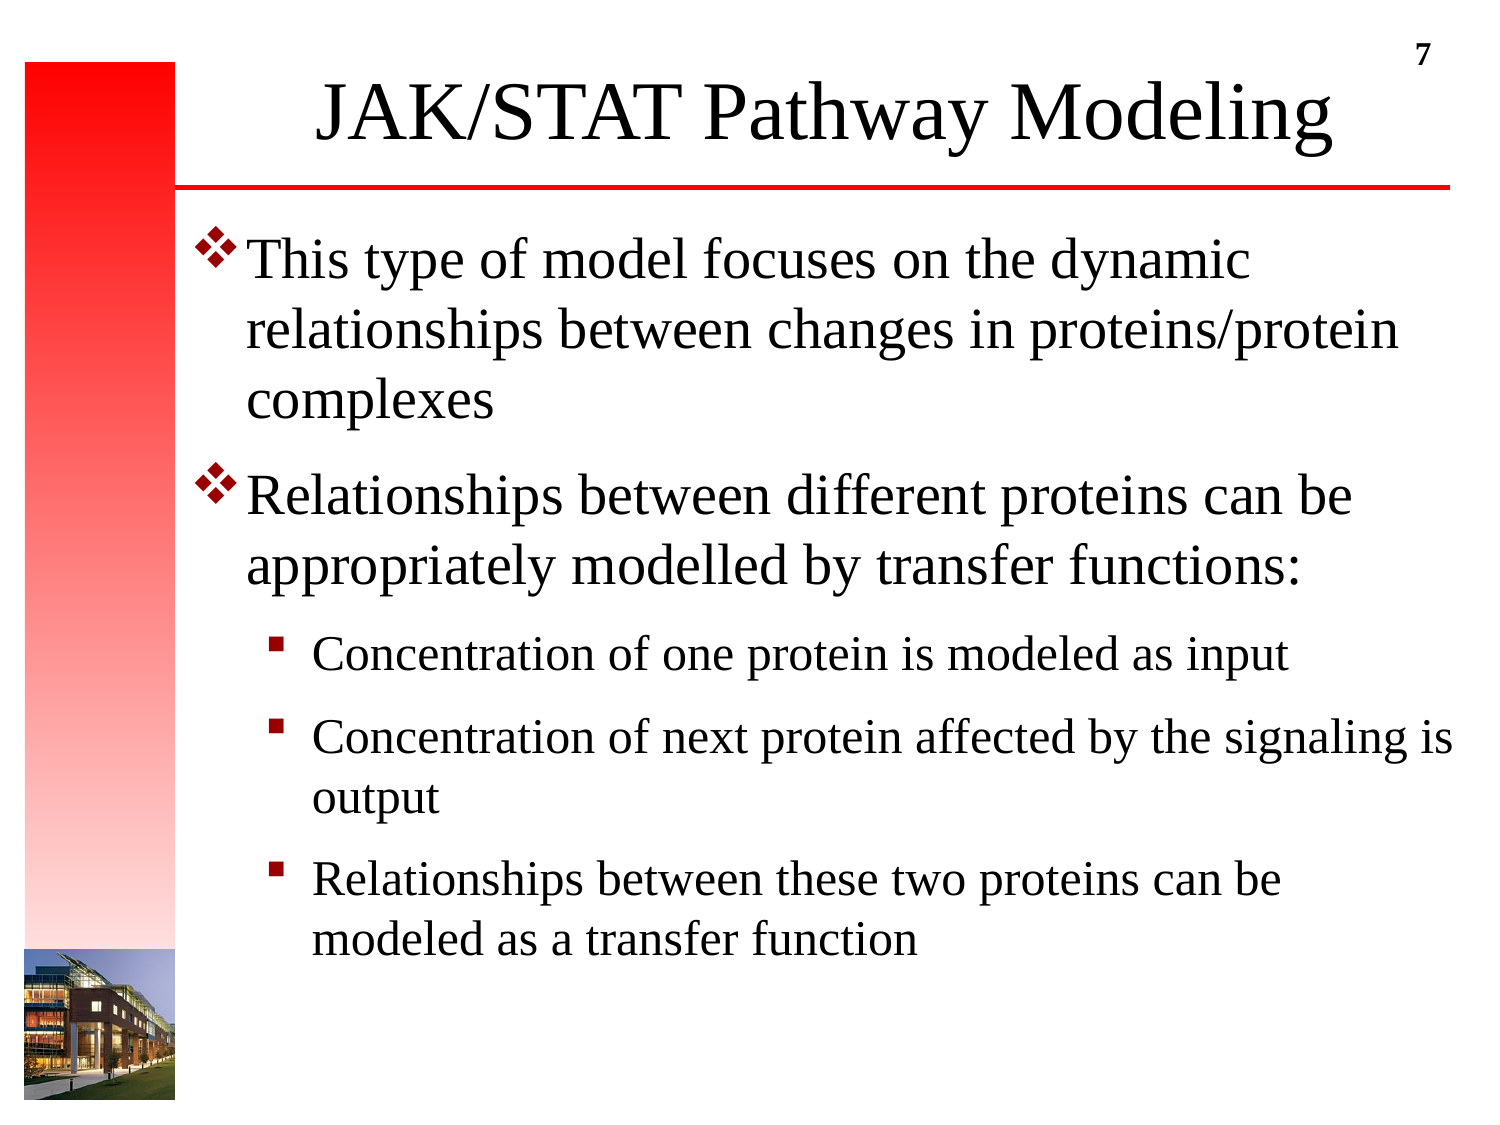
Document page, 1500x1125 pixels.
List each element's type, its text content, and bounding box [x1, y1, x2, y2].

title JAK/STAT Pathway Modeling [199, 37, 1451, 176]
list This type of model focuses on the dynamic relationships between changes in proteins/protein complexes Relationships between different proteins can be appropriately modelled by transfer functions: Concentration of one protein is modeled as input Concentration of next protein affected by the signaling is output Relationships between these two proteins can be modeled as a transfer function [174, 212, 1476, 1088]
picture [24, 949, 175, 1100]
